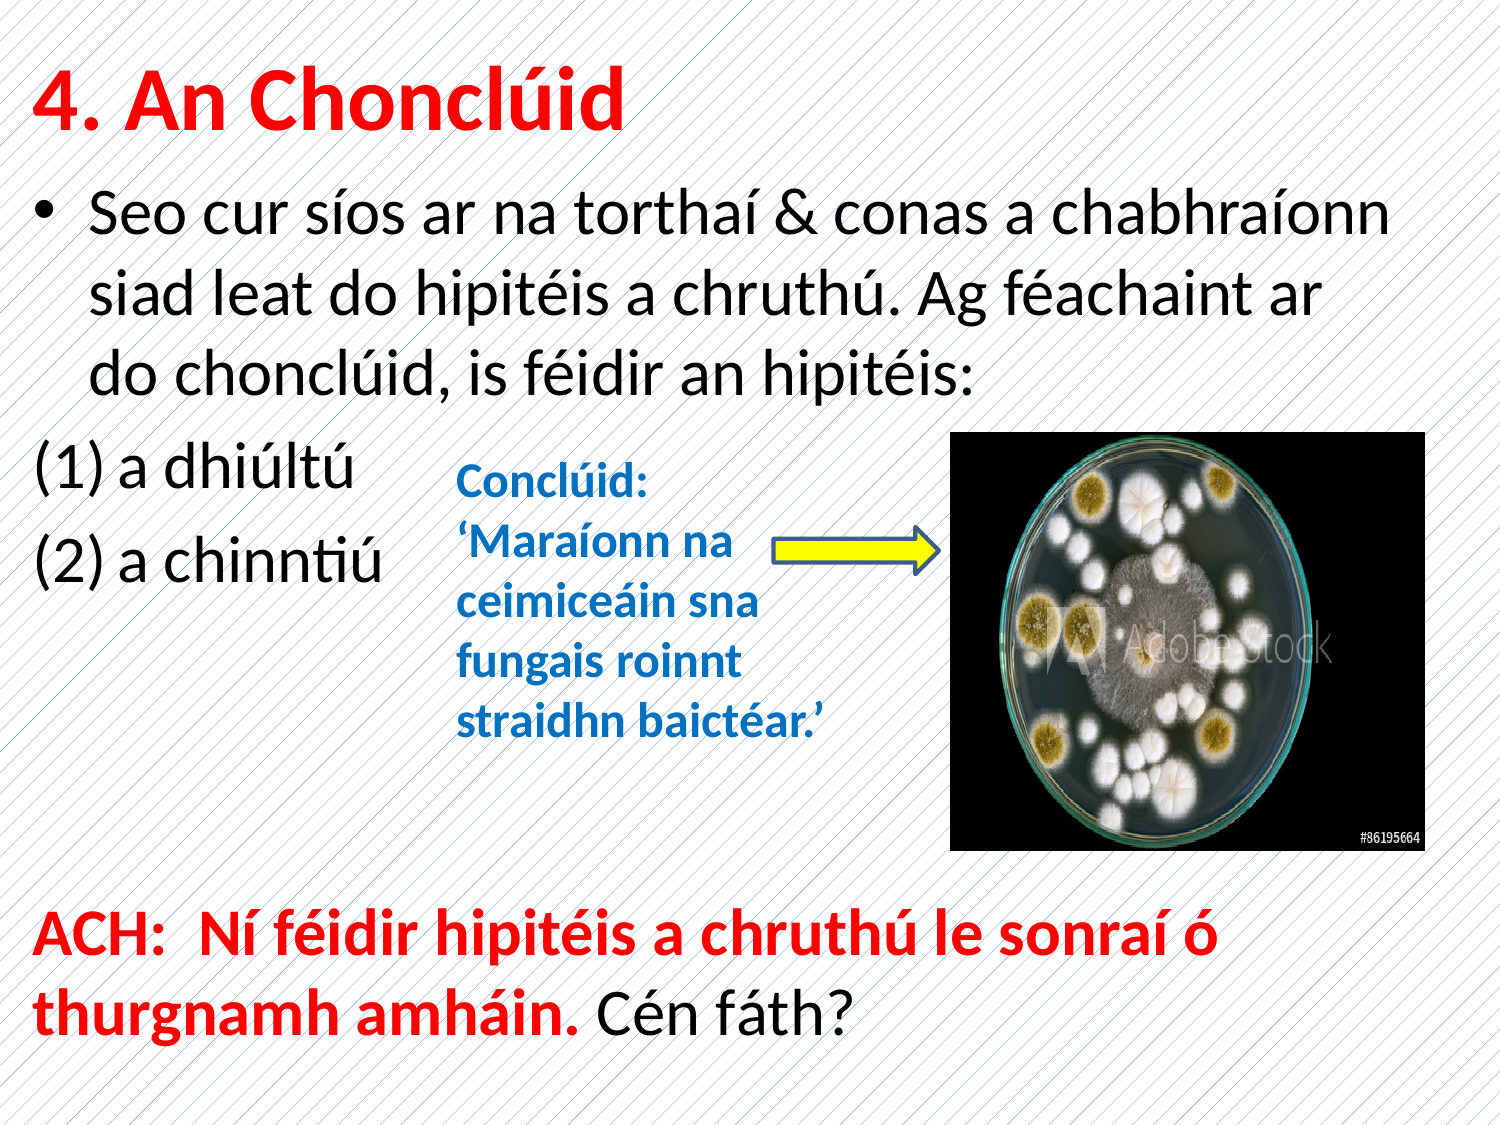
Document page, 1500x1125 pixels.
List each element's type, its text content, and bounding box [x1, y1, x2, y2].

text_box Conclúid: ‘Maraíonn na ceimiceáin sna fungais roinnt straidhn baictéar.’ [441, 439, 867, 755]
title 4. An Chonclúid [17, 0, 1368, 160]
picture [949, 432, 1426, 851]
text_box [771, 525, 942, 577]
footer [512, 1042, 988, 1103]
list Seo cur síos ar na torthaí & conas a chabhraíonn siad leat do hipitéis a chruthú. Ag féachaint ar do chonclúid, is féidir an hipitéis: a dhiúltú a chinntiú ACH: Ní féidir hipitéis a chruthú le sonraí ó thurgnamh amháin. Cén fáth? [17, 160, 1425, 1083]
